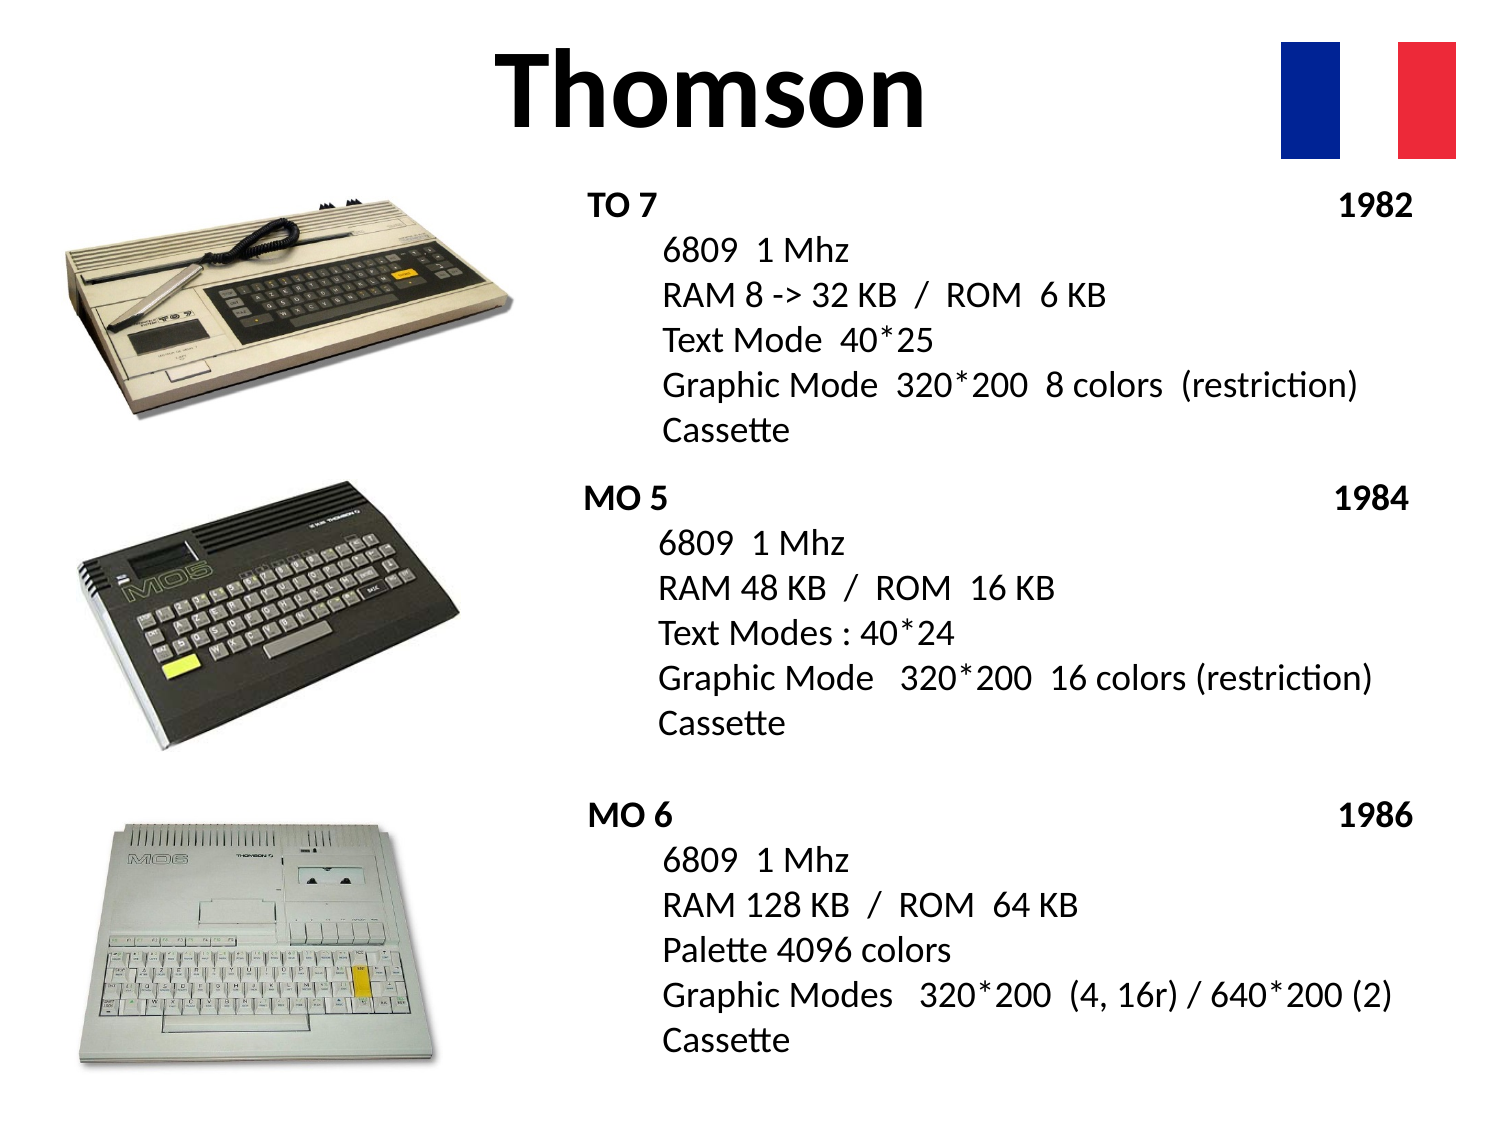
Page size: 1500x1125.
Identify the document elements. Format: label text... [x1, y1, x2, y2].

picture [76, 479, 461, 752]
picture [72, 810, 444, 1075]
text_box MO 6 1986 6809 1 Mhz RAM 128 KB / ROM 64 KB Palette 4096 colors Graphic Modes 320*200 (4, 16r) / 640*200 (2) Cassette [572, 782, 1464, 1068]
text_box TO 7 1982 6809 1 Mhz RAM 8 -> 32 KB / ROM 6 KB Text Mode 40*25 Graphic Mode 320*200 8 colors (restriction) Cassette [572, 172, 1459, 458]
picture [60, 196, 516, 424]
text_box Thomson [479, 7, 944, 157]
text_box MO 5 1984 6809 1 Mhz RAM 48 KB / ROM 16 KB Text Modes : 40*24 Graphic Mode 320*200 16 colors (restriction) Cassette [568, 465, 1459, 751]
picture [1281, 42, 1456, 160]
